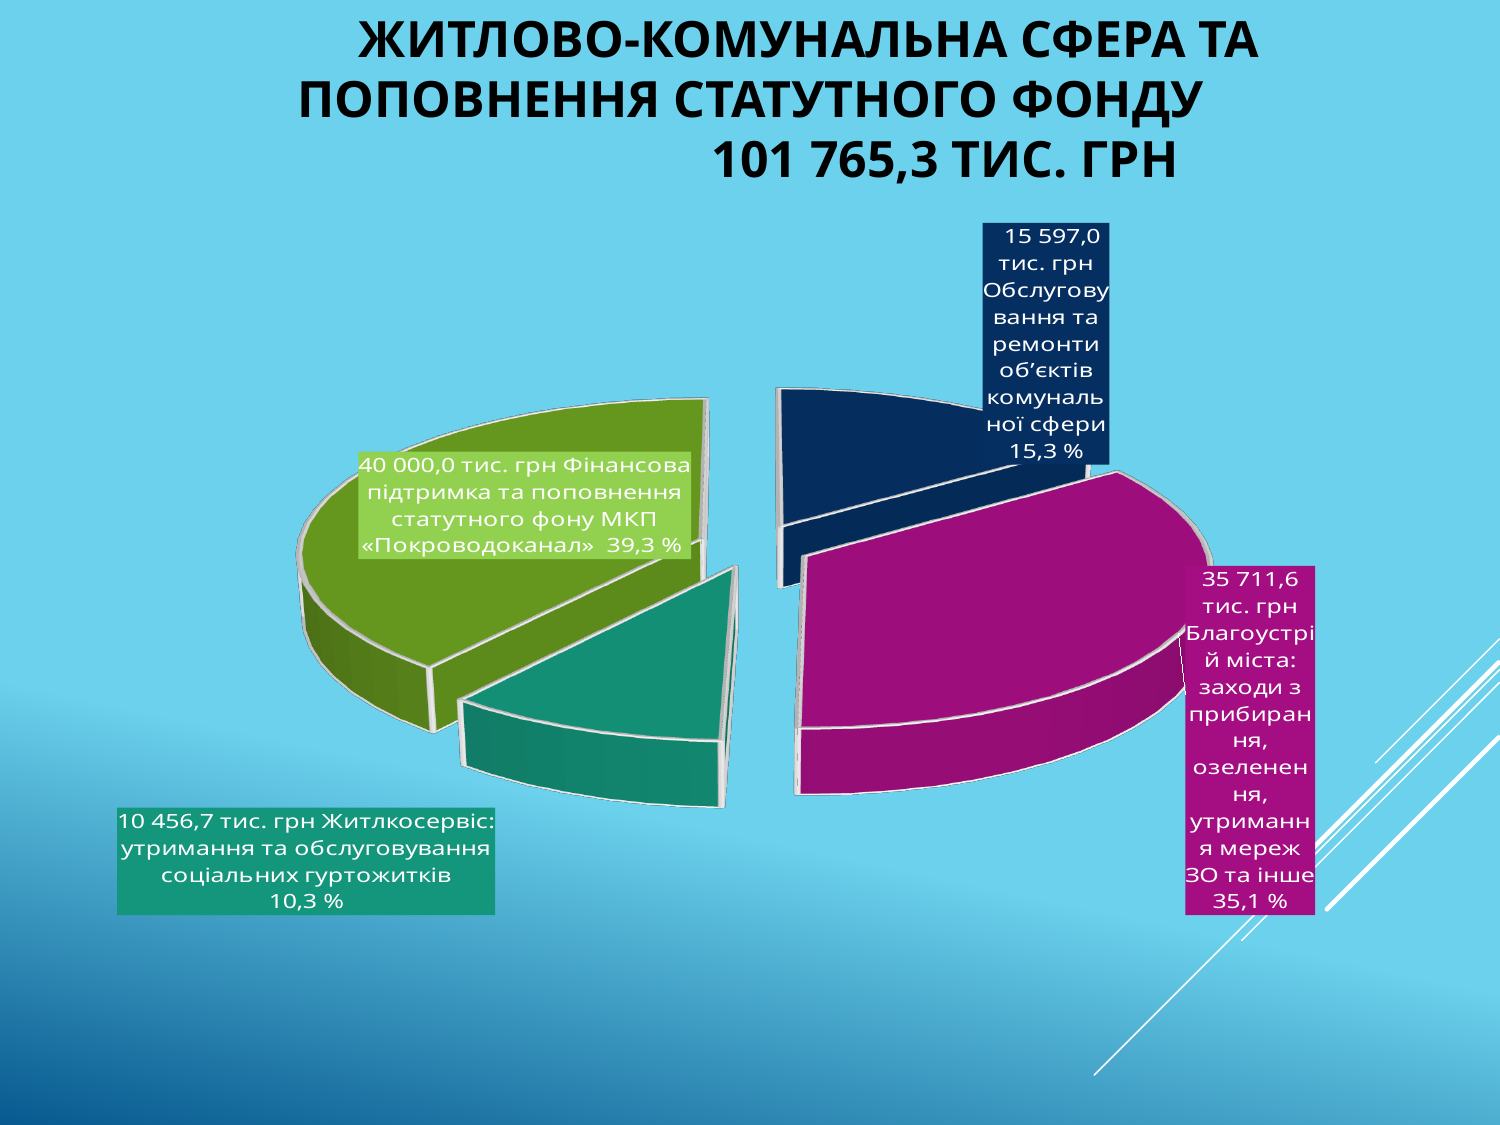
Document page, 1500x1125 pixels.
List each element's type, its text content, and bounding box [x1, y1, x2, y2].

chart [116, 160, 1341, 1047]
text_box ЖИТЛОВО-КОМУНАЛЬНА СФЕРА ТА ПОПОВНЕННЯ СТАТУТНОГО ФОНДУ 101 765,3 ТИС. ГРН [277, 0, 1341, 160]
